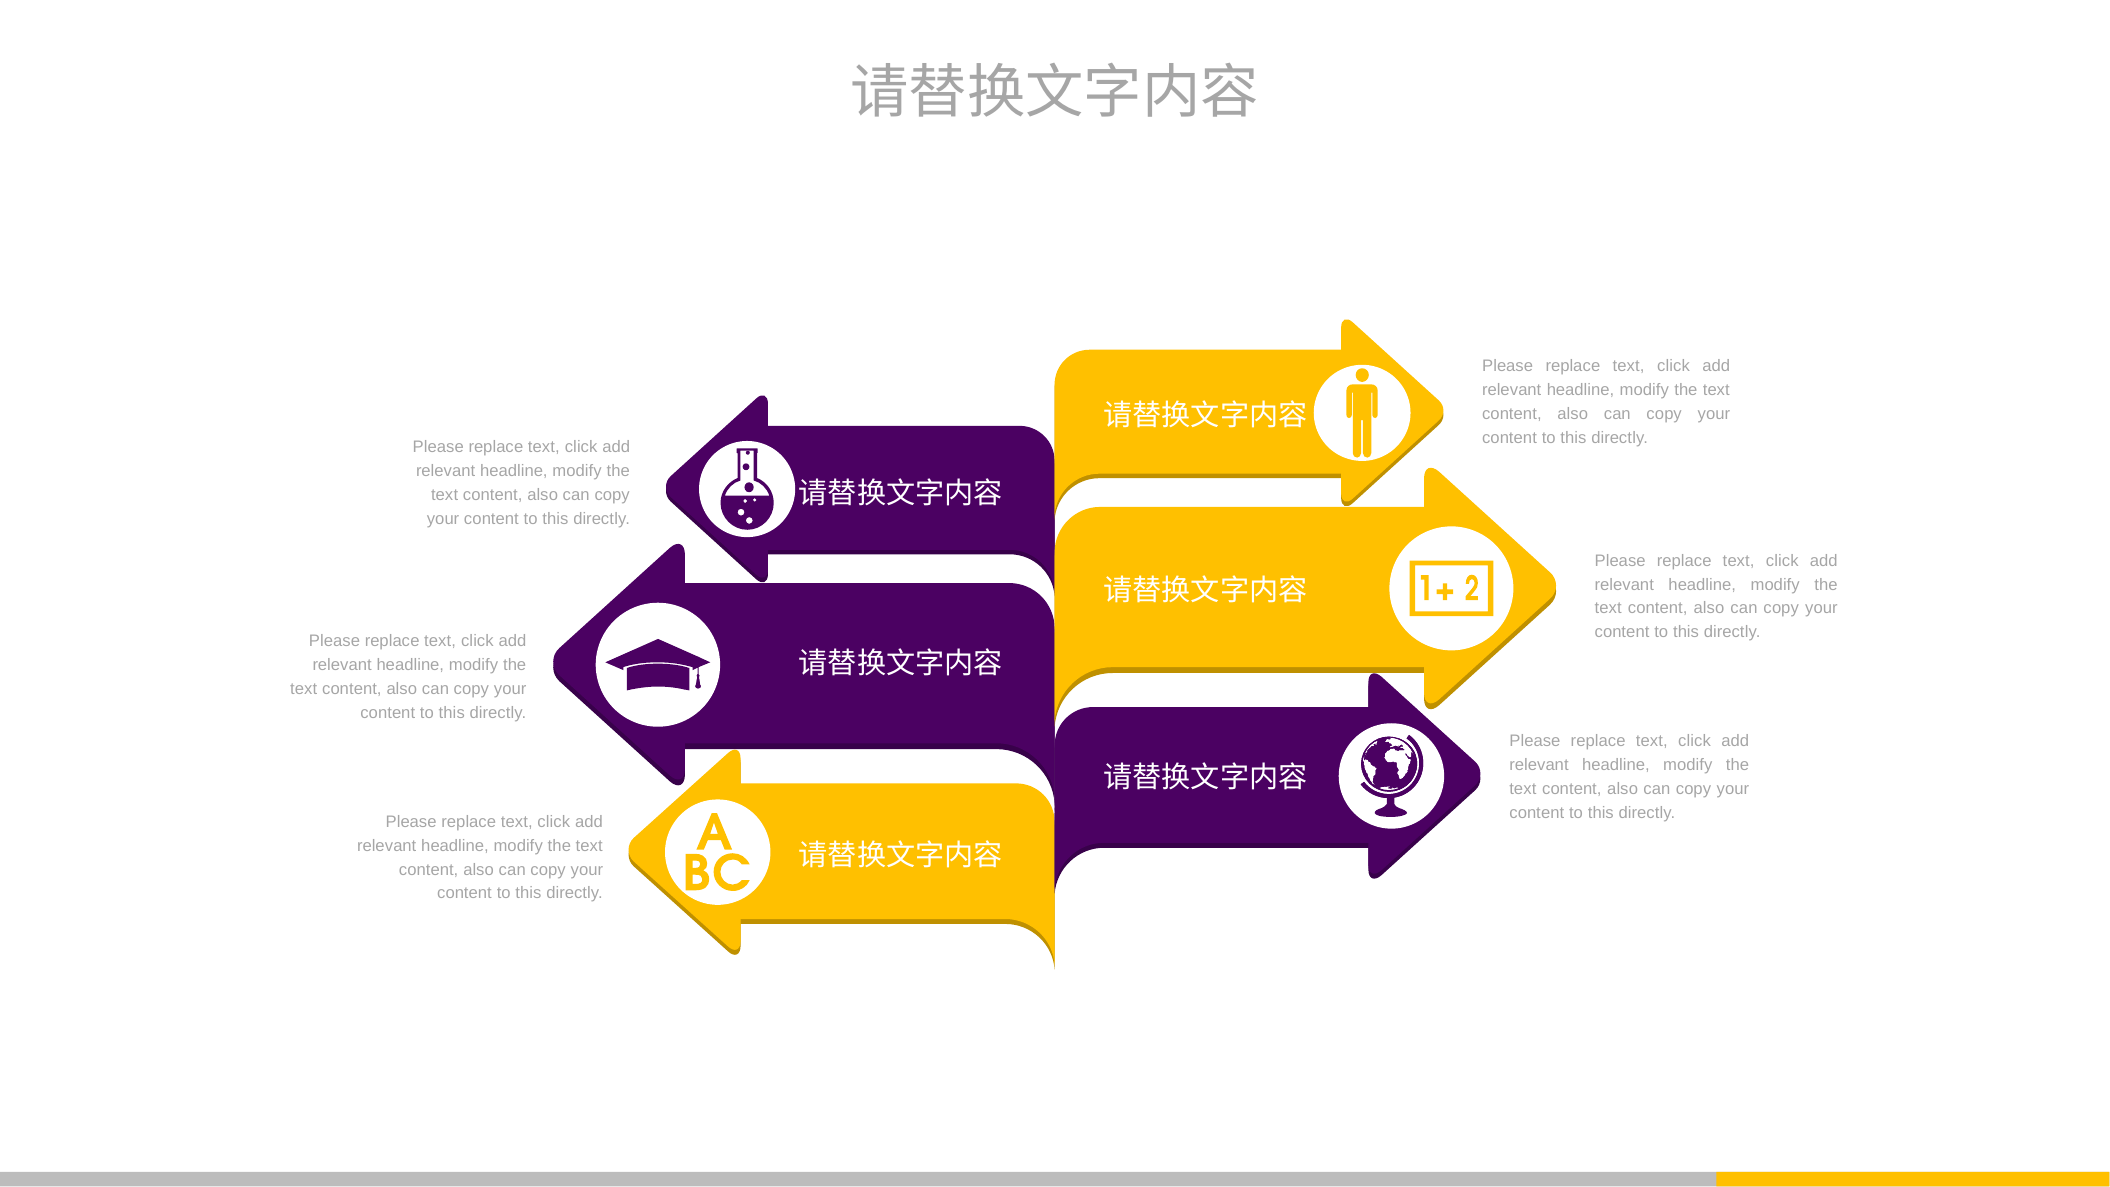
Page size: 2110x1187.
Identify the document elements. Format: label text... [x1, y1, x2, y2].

text_box Please replace text, click add relevant headline, modify the text content, also can copy your content to this directly. [1488, 715, 1771, 833]
text_box Please replace text, click add relevant headline, modify the text content, also can copy your content to this directly. [261, 615, 548, 733]
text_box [1054, 316, 1446, 464]
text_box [1054, 464, 1559, 728]
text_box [1389, 526, 1514, 651]
text_box Please replace text, click add relevant headline, modify the text content, also can copy your content to this directly. [1573, 535, 1859, 652]
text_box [699, 440, 796, 538]
text_box 请替换文字内容 [820, 32, 1289, 124]
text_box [664, 392, 1054, 540]
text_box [1338, 723, 1445, 829]
text_box Please replace text, click add relevant headline, modify the text content, also can copy your content to this directly. [373, 421, 652, 539]
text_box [551, 540, 1054, 804]
text_box Please replace text, click add relevant headline, modify the text content, also can copy your content to this directly. [319, 796, 625, 913]
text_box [626, 804, 1055, 970]
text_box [595, 602, 721, 727]
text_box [664, 799, 771, 905]
text_box Please replace text, click add relevant headline, modify the text content, also can copy your content to this directly. [1461, 340, 1752, 458]
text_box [1313, 364, 1411, 461]
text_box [1054, 728, 1483, 894]
